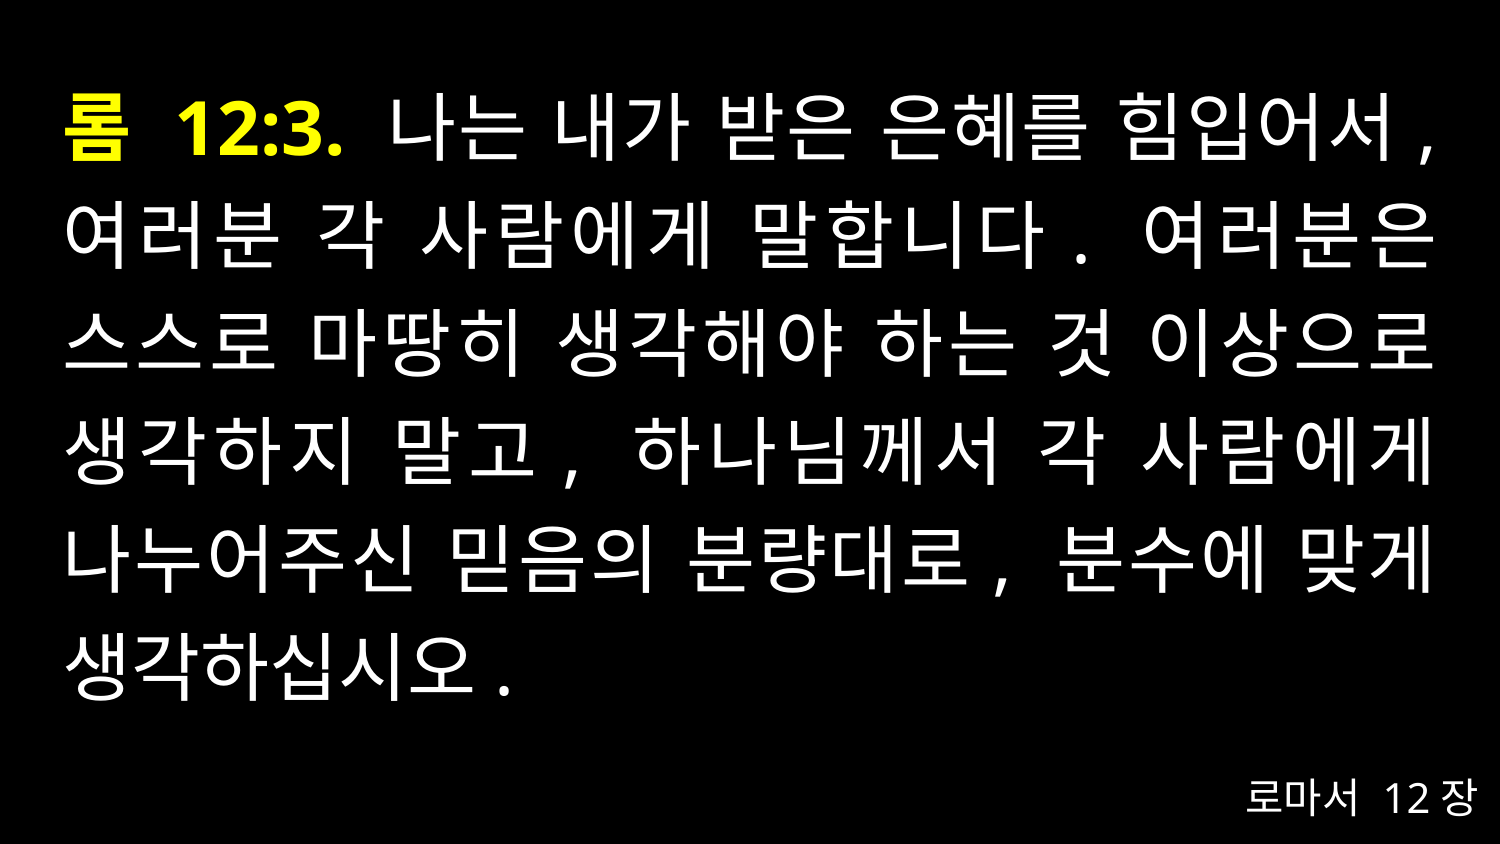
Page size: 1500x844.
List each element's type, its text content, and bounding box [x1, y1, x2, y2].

subtitle 로마서 12장 [916, 770, 1500, 844]
title 롬 12:3. 나는 내가 받은 은혜를 힘입어서, 여러분 각 사람에게 말합니다. 여러분은 스스로 마땅히 생각해야 하는 것 이상으로 생각하지 말고, 하나님께서 각 사람에게 나누어주신 믿음의 분량대로, 분수에 맞게 생각하십시오. [0, 0, 1500, 844]
